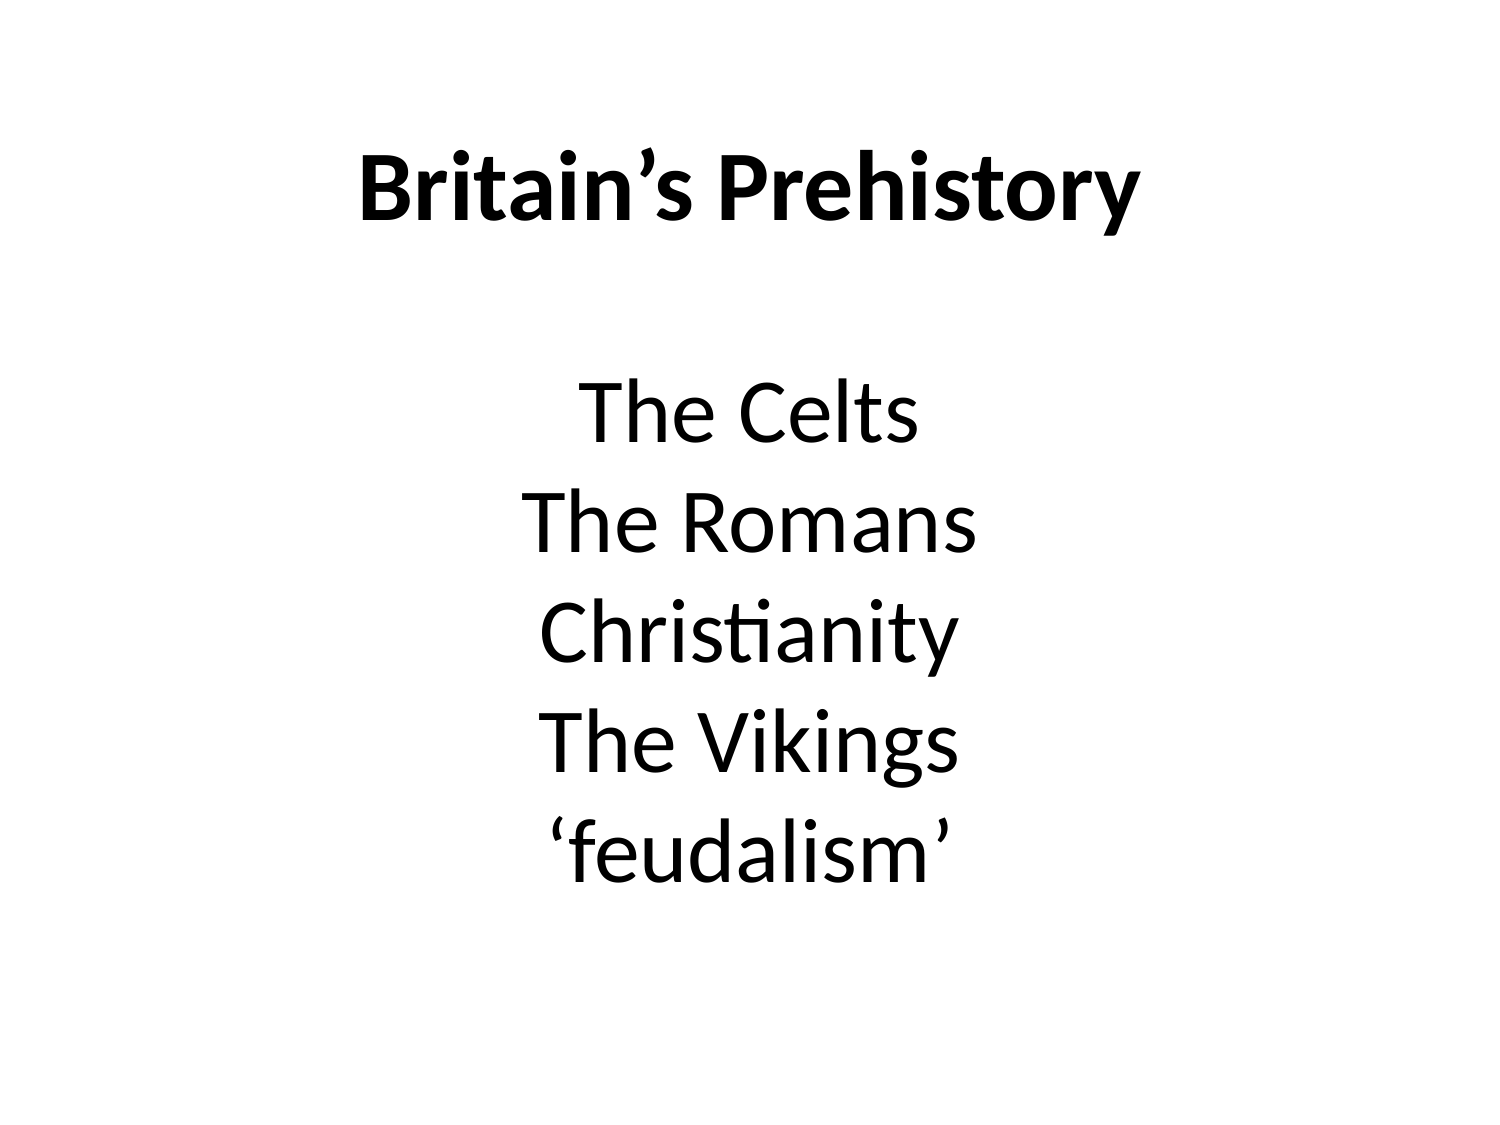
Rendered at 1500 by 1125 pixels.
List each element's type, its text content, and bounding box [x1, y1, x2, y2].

title Britain’s Prehistory The Celts The Romans Christianity The Vikings ‘feudalism’ [75, 45, 1425, 976]
